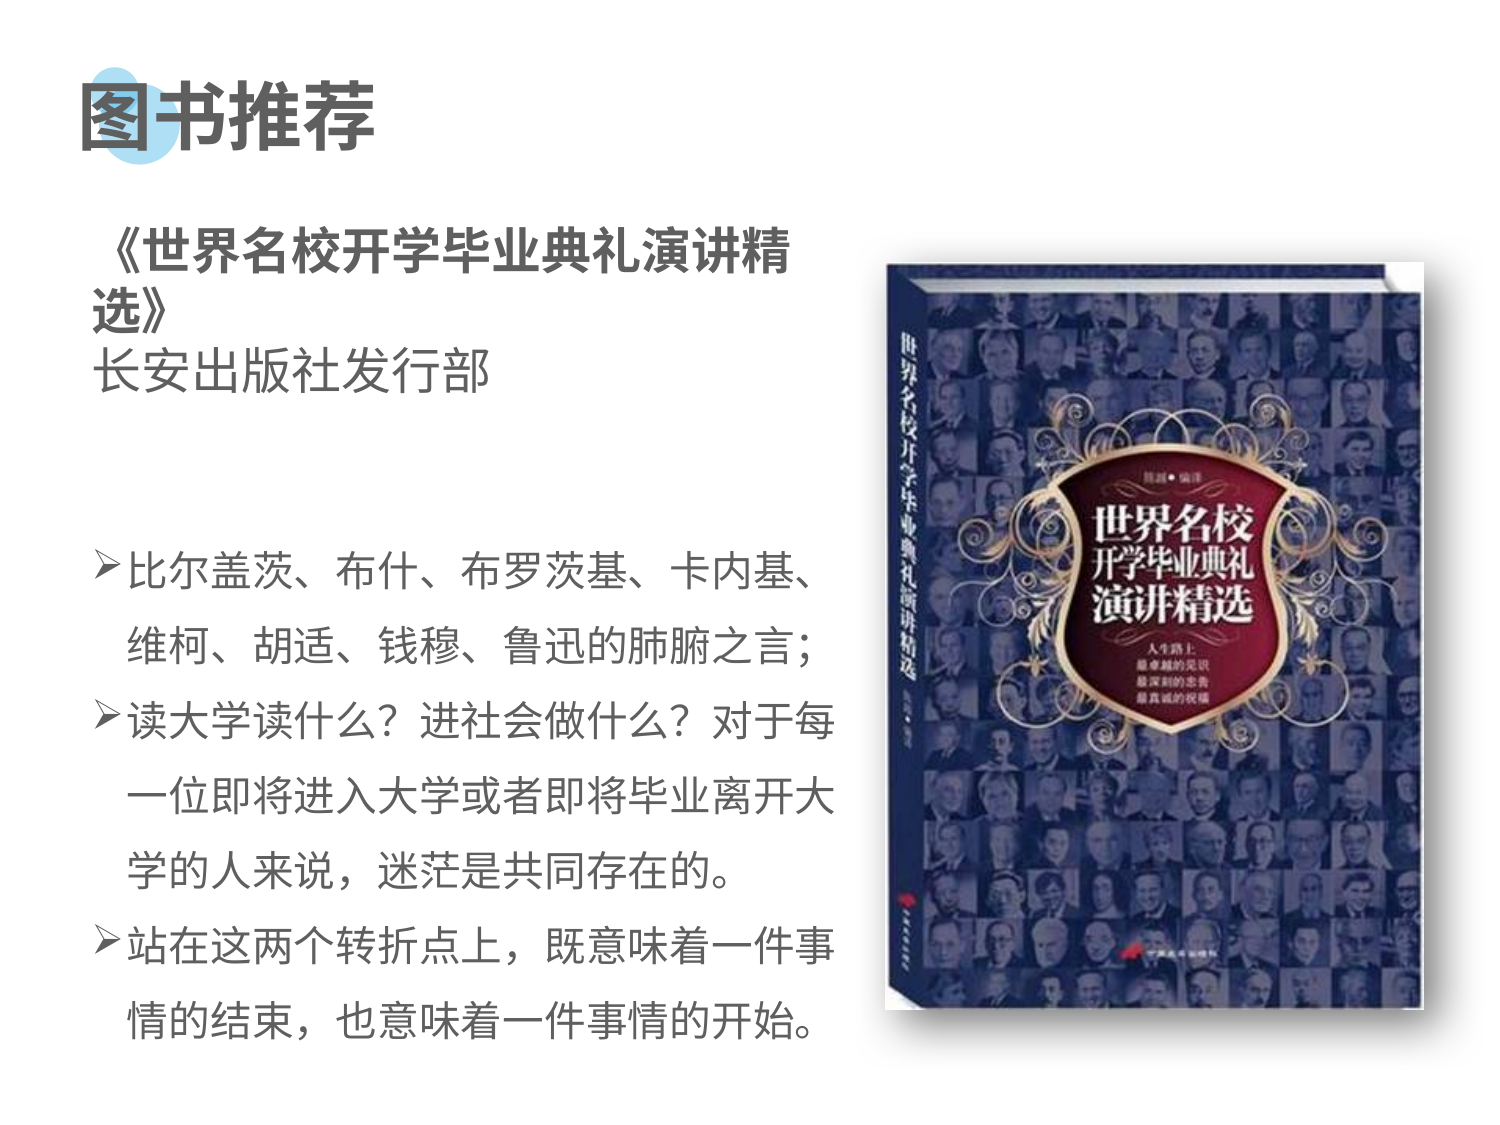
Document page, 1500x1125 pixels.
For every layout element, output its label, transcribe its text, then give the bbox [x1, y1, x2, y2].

picture [885, 262, 1424, 1010]
text_box 图书推荐 [62, 62, 1000, 168]
text_box 《世界名校开学毕业典礼演讲精选》 长安出版社发行部 比尔盖茨、布什、布罗茨基、卡内基、维柯、胡适、钱穆、鲁迅的肺腑之言； 读大学读什么？进社会做什么？对于每一位即将进入大学或者即将毕业离开大学的人来说，迷茫是共同存在的。 站在这两个转折点上，既意味着一件事情的结束，也意味着一件事情的开始。 [76, 212, 880, 1125]
